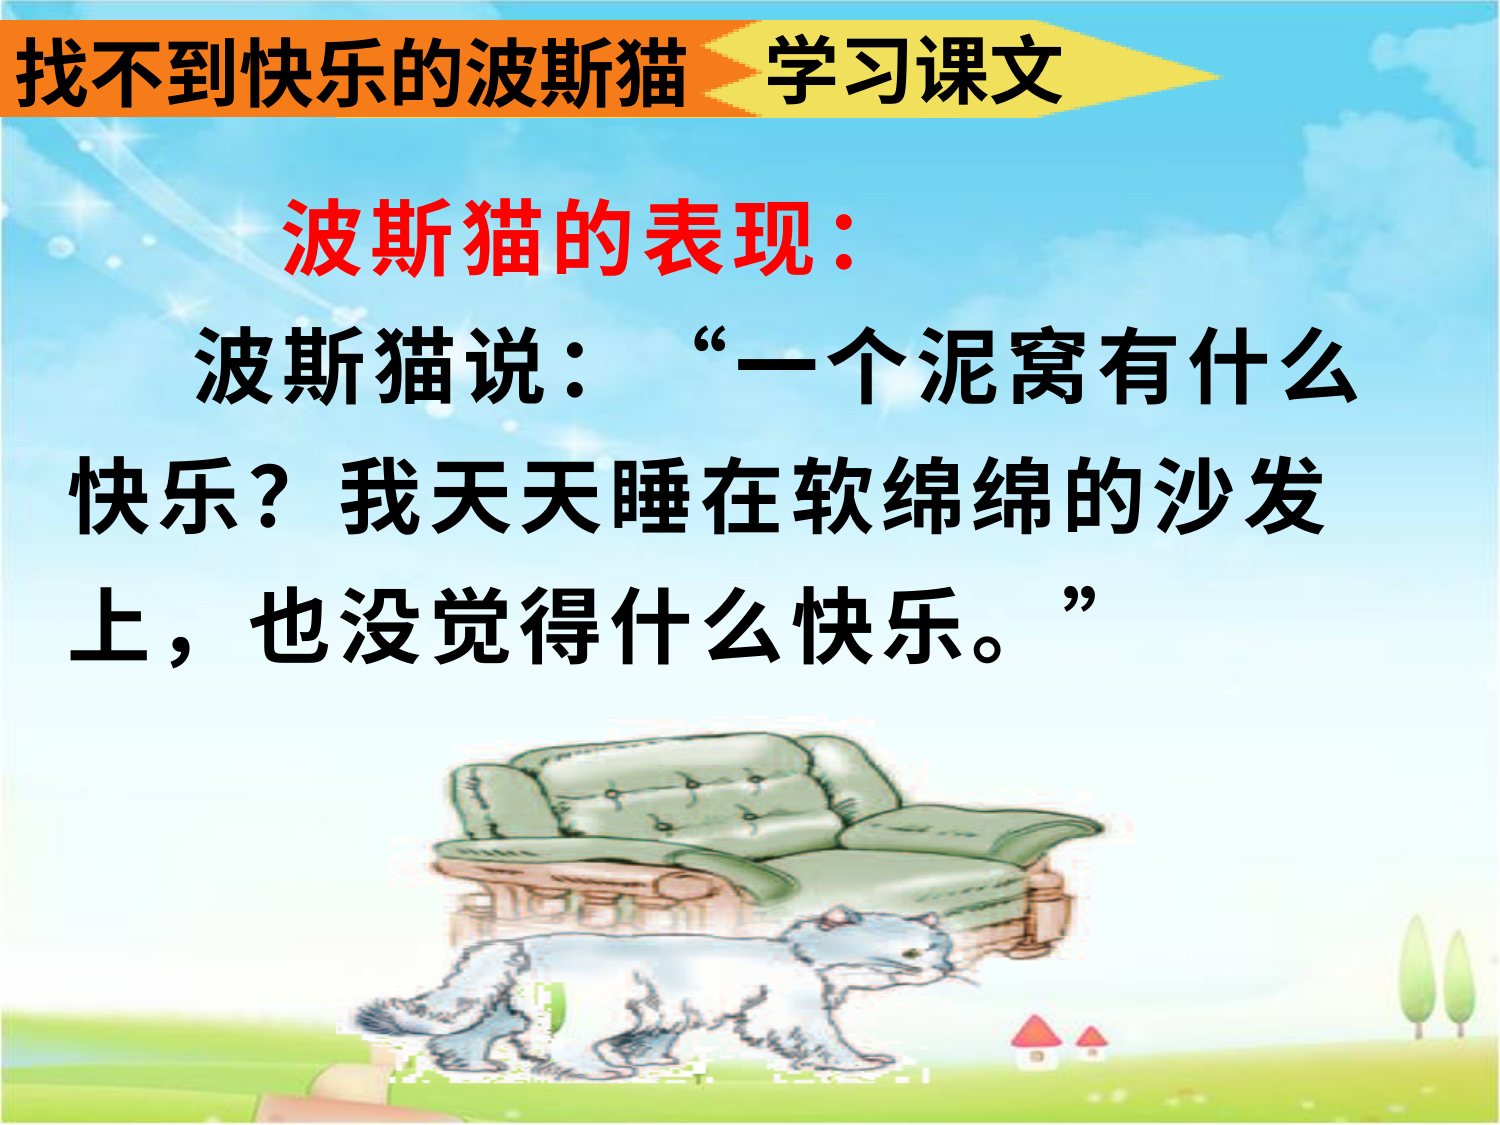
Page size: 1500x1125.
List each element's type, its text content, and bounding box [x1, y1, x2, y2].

text_box 波斯猫说：“一个泥窝有什么快乐？我天天睡在软绵绵的沙发上，也没觉得什么快乐。” [52, 276, 1400, 682]
text_box 波斯猫的表现： [265, 148, 869, 294]
picture [0, 0, 1500, 1125]
